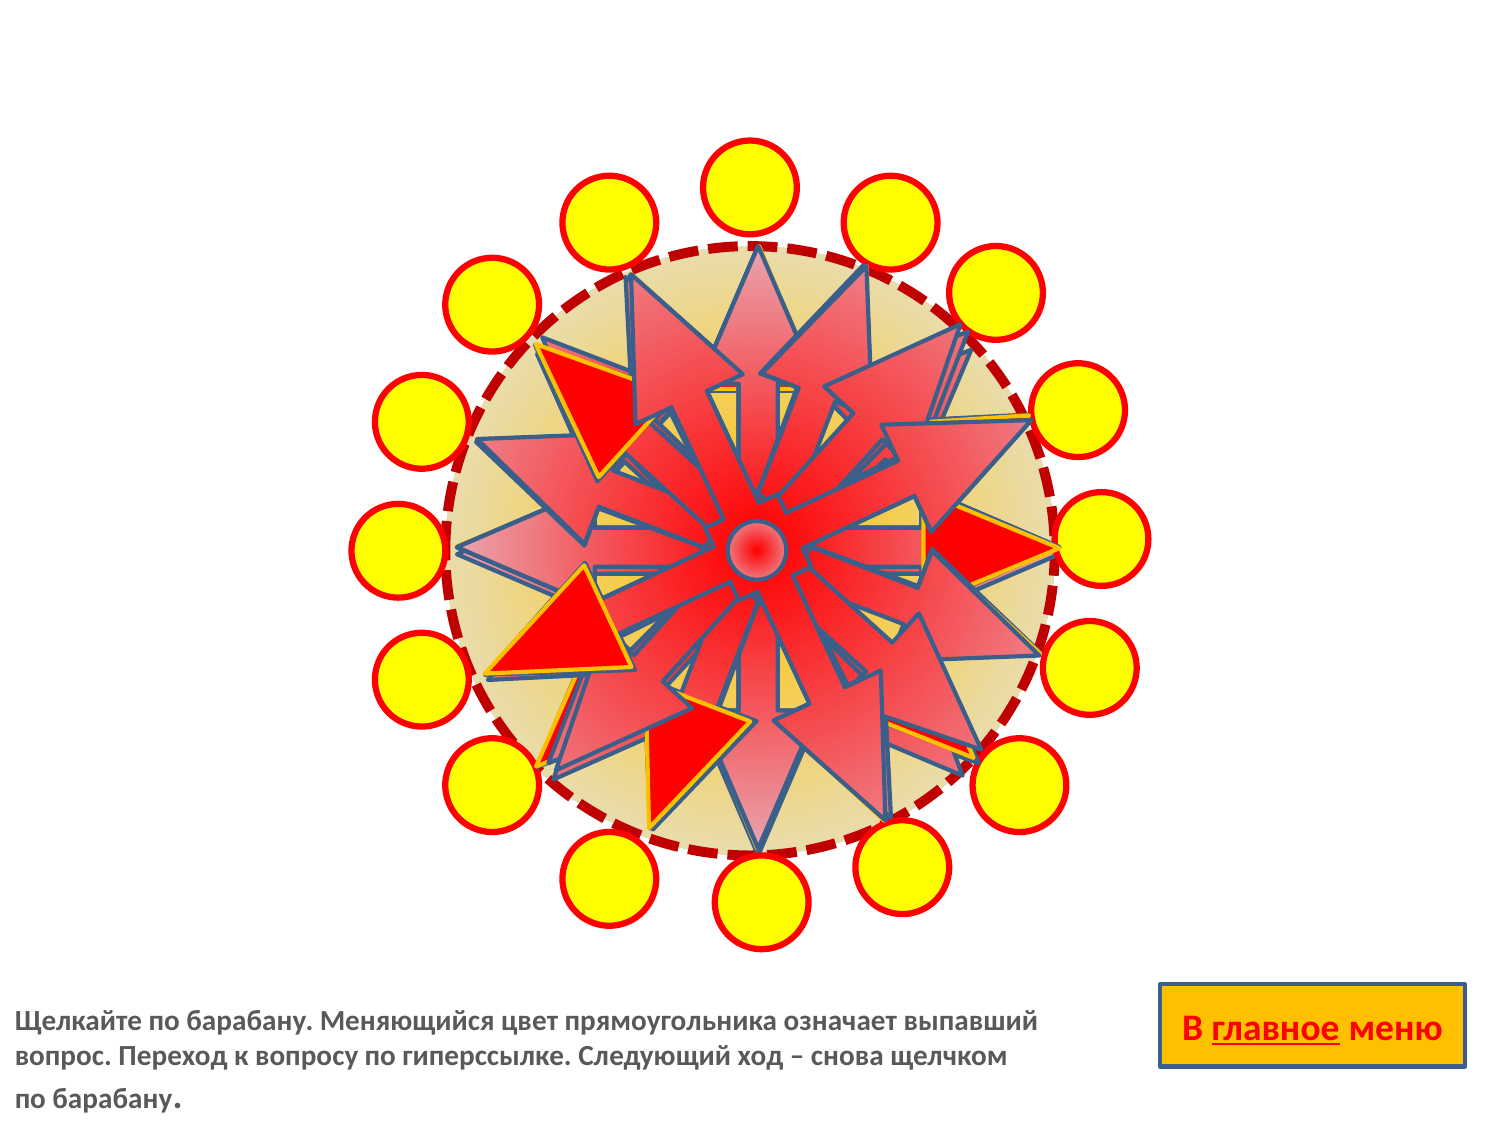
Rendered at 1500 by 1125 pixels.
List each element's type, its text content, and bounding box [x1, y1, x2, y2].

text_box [456, 245, 1060, 849]
text_box [443, 285, 447, 324]
text_box [841, 173, 940, 242]
text_box [1067, 361, 1128, 460]
text_box [372, 630, 447, 729]
text_box [372, 372, 447, 471]
text_box Щелкайте по барабану. Меняющийся цвет прямоугольника означает выпавший вопрос. Переход к вопросу по гиперссылке. Следующий ход – снова щелчком по барабану. [0, 993, 1055, 1124]
text_box [349, 501, 447, 600]
text_box [853, 870, 952, 917]
text_box [443, 766, 447, 805]
text_box [443, 519, 447, 539]
text_box [560, 173, 659, 242]
text_box В главное меню [1158, 982, 1467, 1069]
text_box [560, 870, 659, 928]
text_box [1067, 490, 1151, 588]
text_box [1067, 618, 1139, 717]
text_box [700, 138, 799, 237]
text_box [712, 870, 811, 952]
